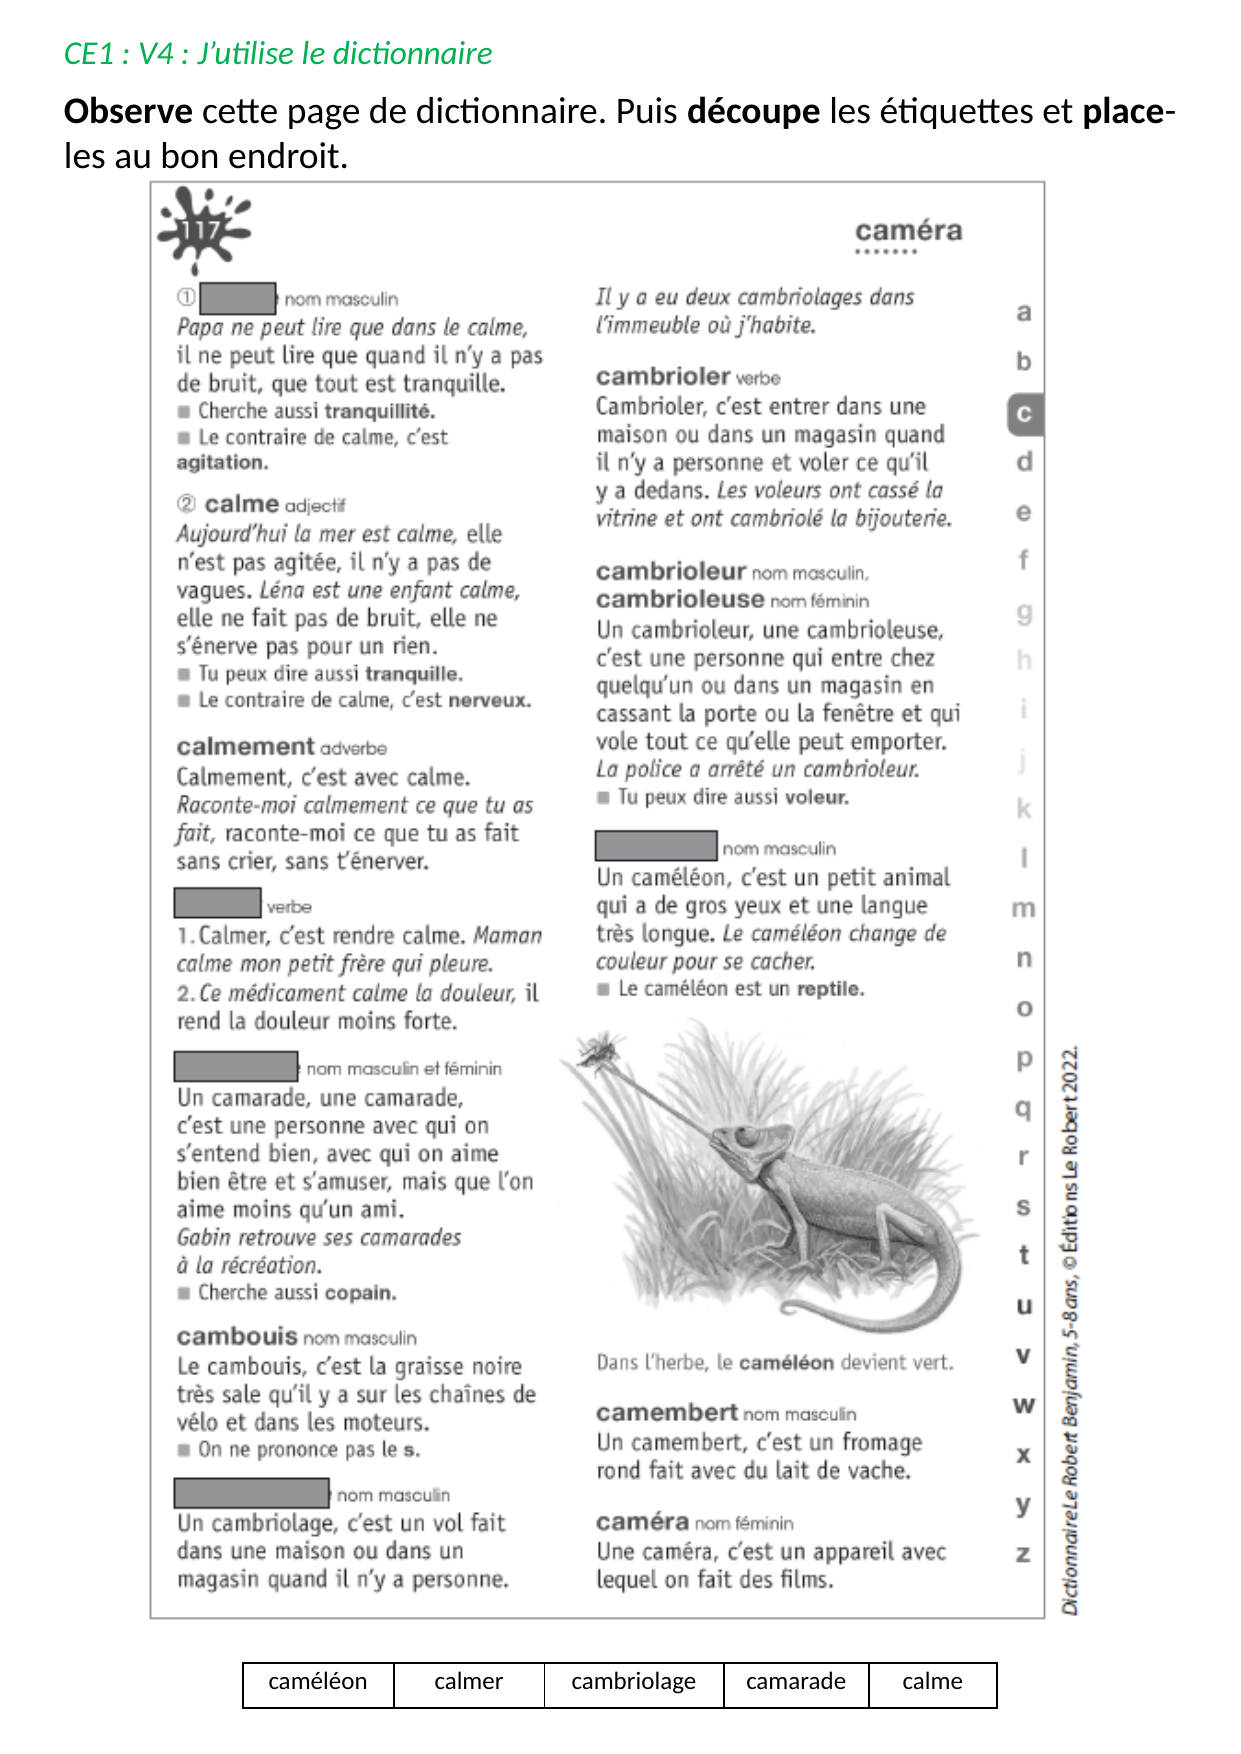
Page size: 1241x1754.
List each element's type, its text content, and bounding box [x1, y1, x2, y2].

picture [139, 163, 1101, 1638]
table_header calmer [395, 1664, 544, 1707]
table_header calme [870, 1664, 996, 1707]
text_box CE1 : V4 : J’utilise le dictionnaire [49, 23, 1196, 78]
table_header camarade [725, 1664, 868, 1707]
table_header cambriolage [545, 1664, 723, 1707]
text_box Observe cette page de dictionnaire. Puis découpe les étiquettes et place-les au bon endroit. [49, 78, 1224, 184]
table_header caméléon [244, 1664, 393, 1707]
